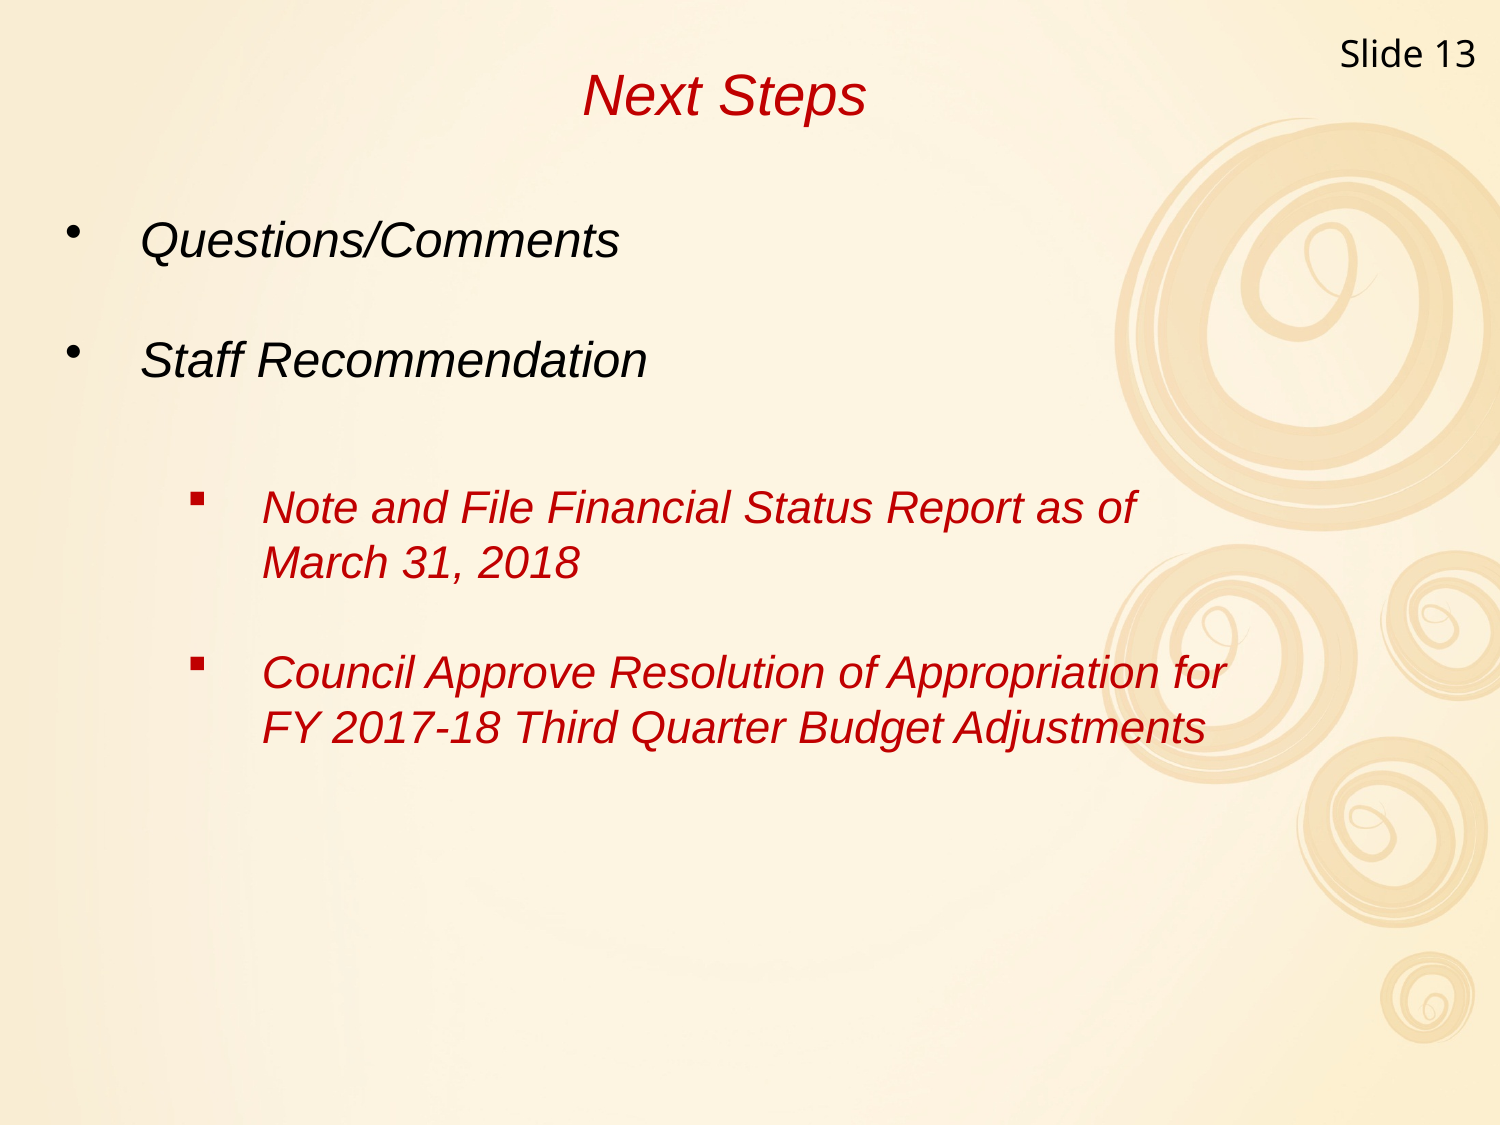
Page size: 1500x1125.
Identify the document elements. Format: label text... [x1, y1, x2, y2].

text_box Slide 13 [1325, 22, 1500, 98]
text_box Questions/Comments Staff Recommendation Note and File Financial Status Report as of March 31, 2018 Council Approve Resolution of Appropriation for FY 2017-18 Third Quarter Budget Adjustments [50, 199, 1300, 830]
text_box Next Steps [99, 50, 1350, 135]
picture [0, 0, 1500, 1125]
